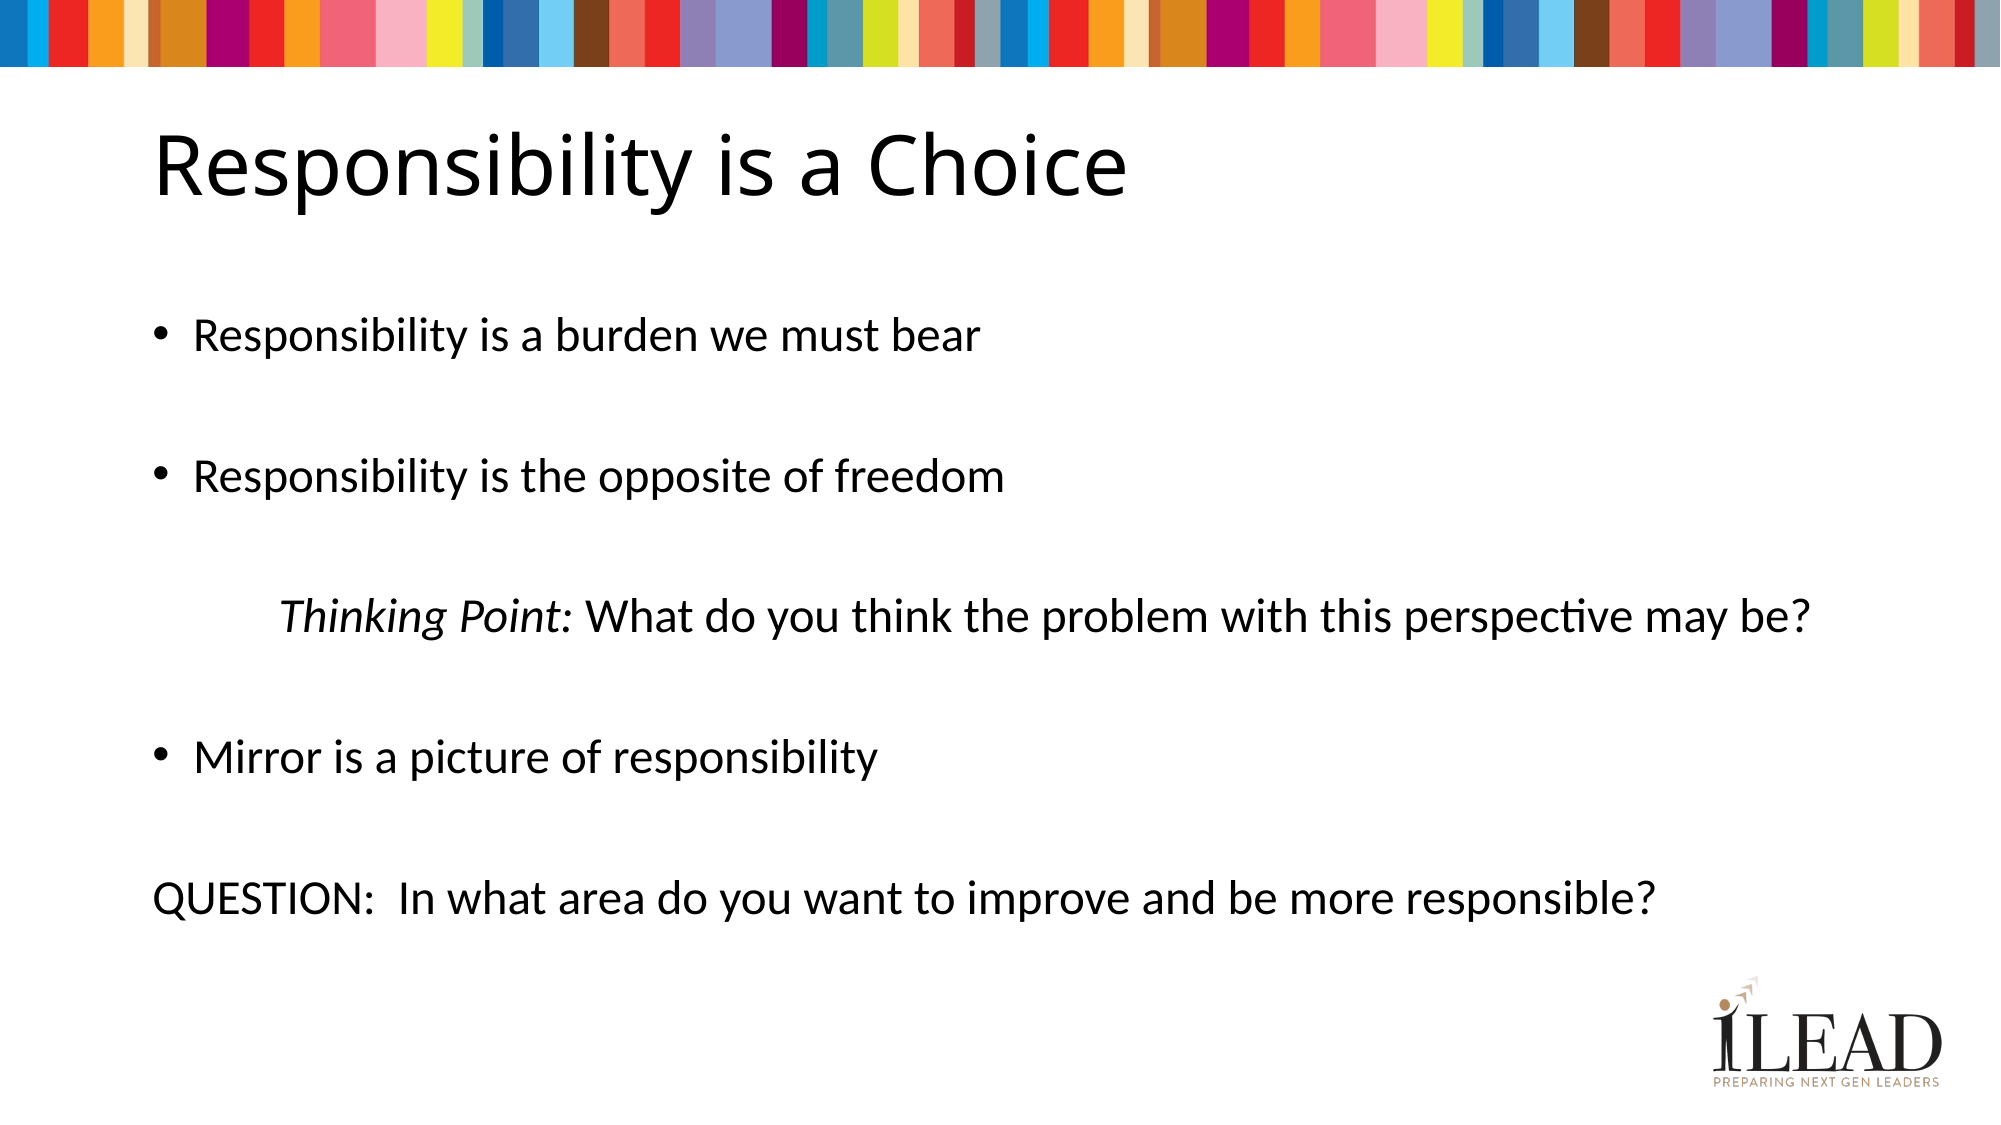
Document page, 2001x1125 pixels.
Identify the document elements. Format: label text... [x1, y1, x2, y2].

picture [48, 0, 808, 67]
picture [1048, 0, 1808, 67]
picture [828, 0, 1026, 67]
picture [1828, 0, 2000, 67]
picture [0, 0, 26, 67]
title Responsibility is a Choice [137, 67, 1863, 230]
list Responsibility is a burden we must bear Responsibility is the opposite of freedom Thinking Point: What do you think the problem with this perspective may be? Mirror is a picture of responsibility QUESTION: In what area do you want to improve and be more responsible? [137, 230, 1863, 945]
picture [1709, 972, 1945, 1091]
